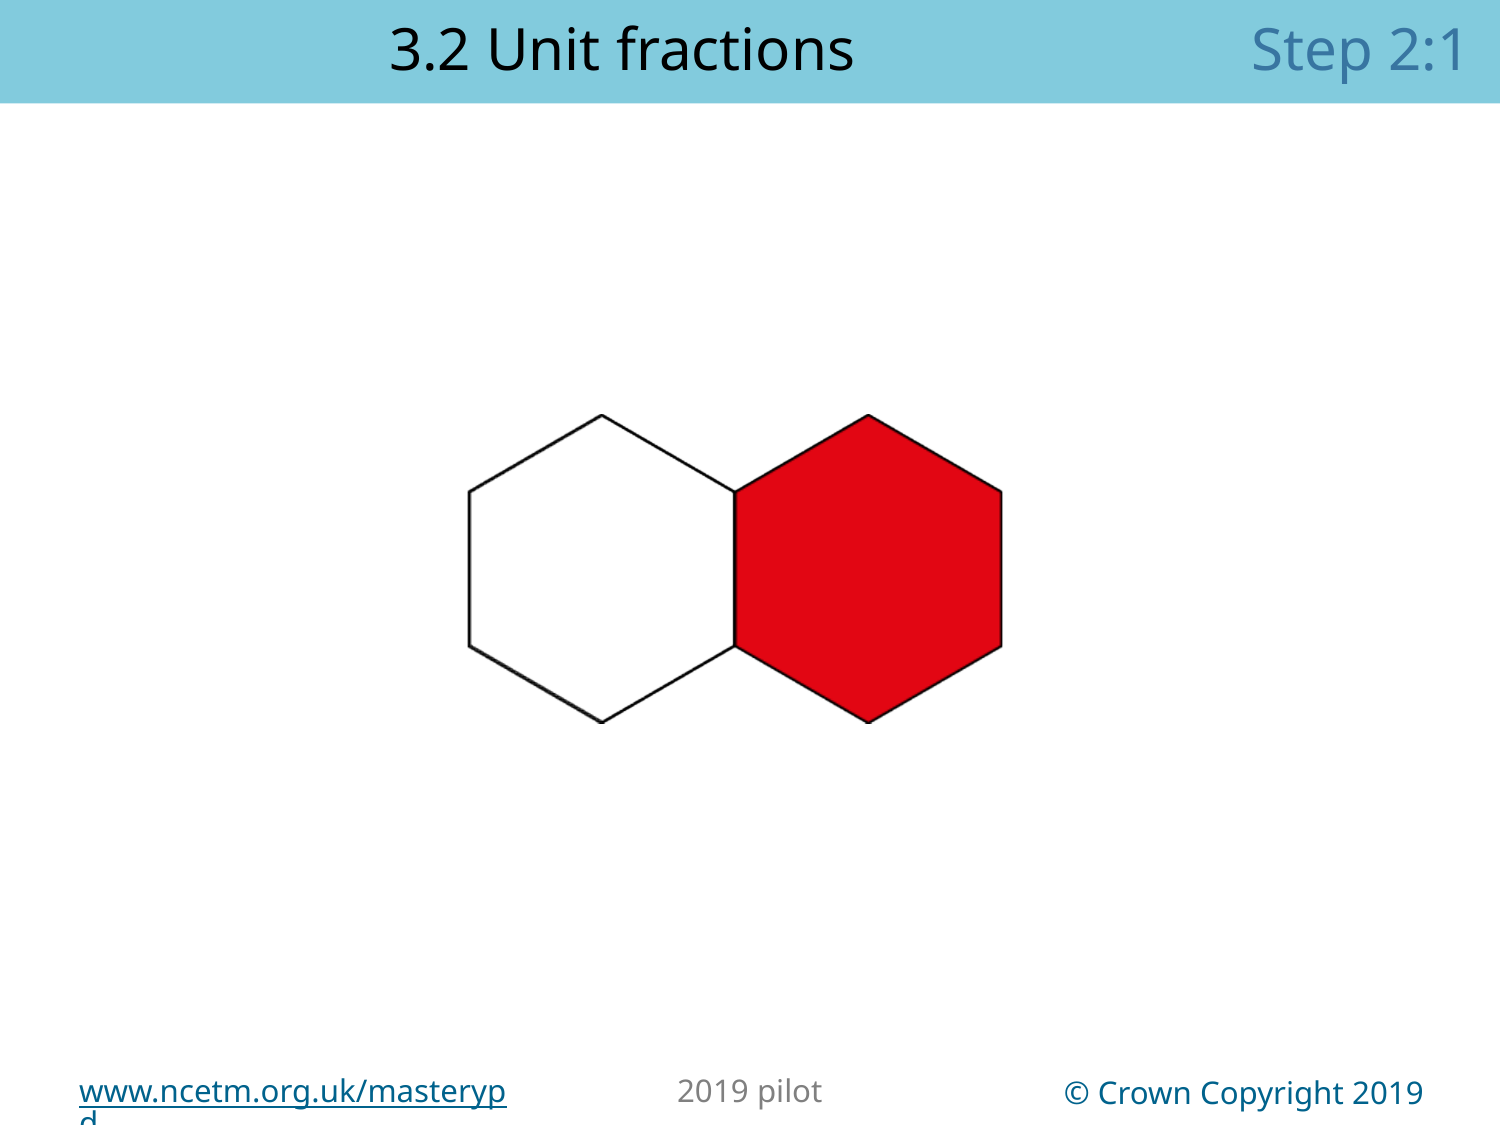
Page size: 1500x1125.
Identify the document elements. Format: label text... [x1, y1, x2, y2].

list 3.2 Unit fractions Step 2:1 [0, 0, 1500, 104]
picture [114, 414, 1386, 724]
